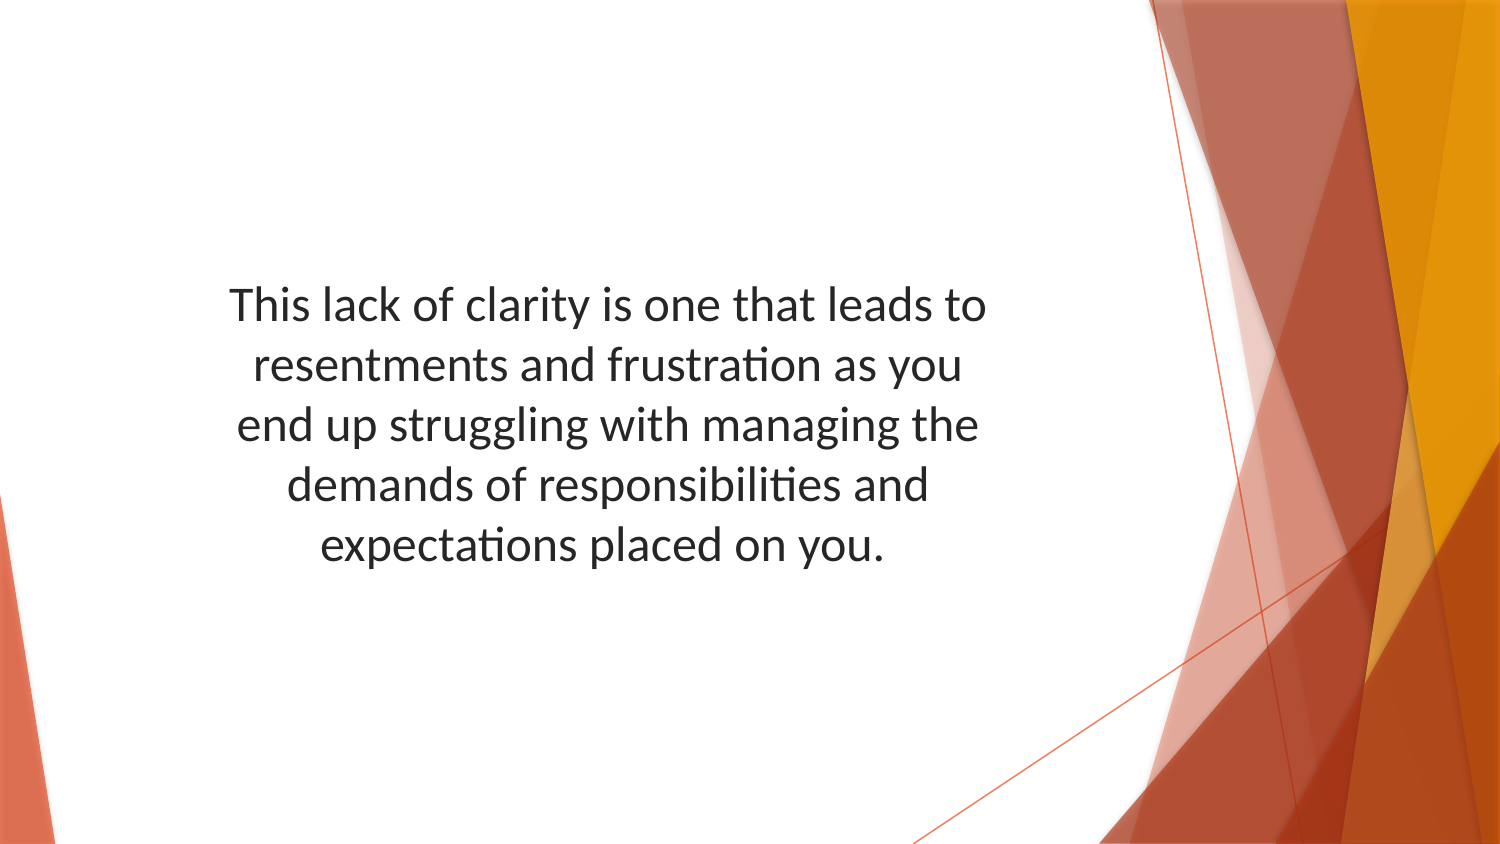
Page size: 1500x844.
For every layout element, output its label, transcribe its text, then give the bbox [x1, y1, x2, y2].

list This lack of clarity is one that leads to resentments and frustration as you end up struggling with managing the demands of responsibilities and expectations placed on you. [206, 114, 1010, 729]
